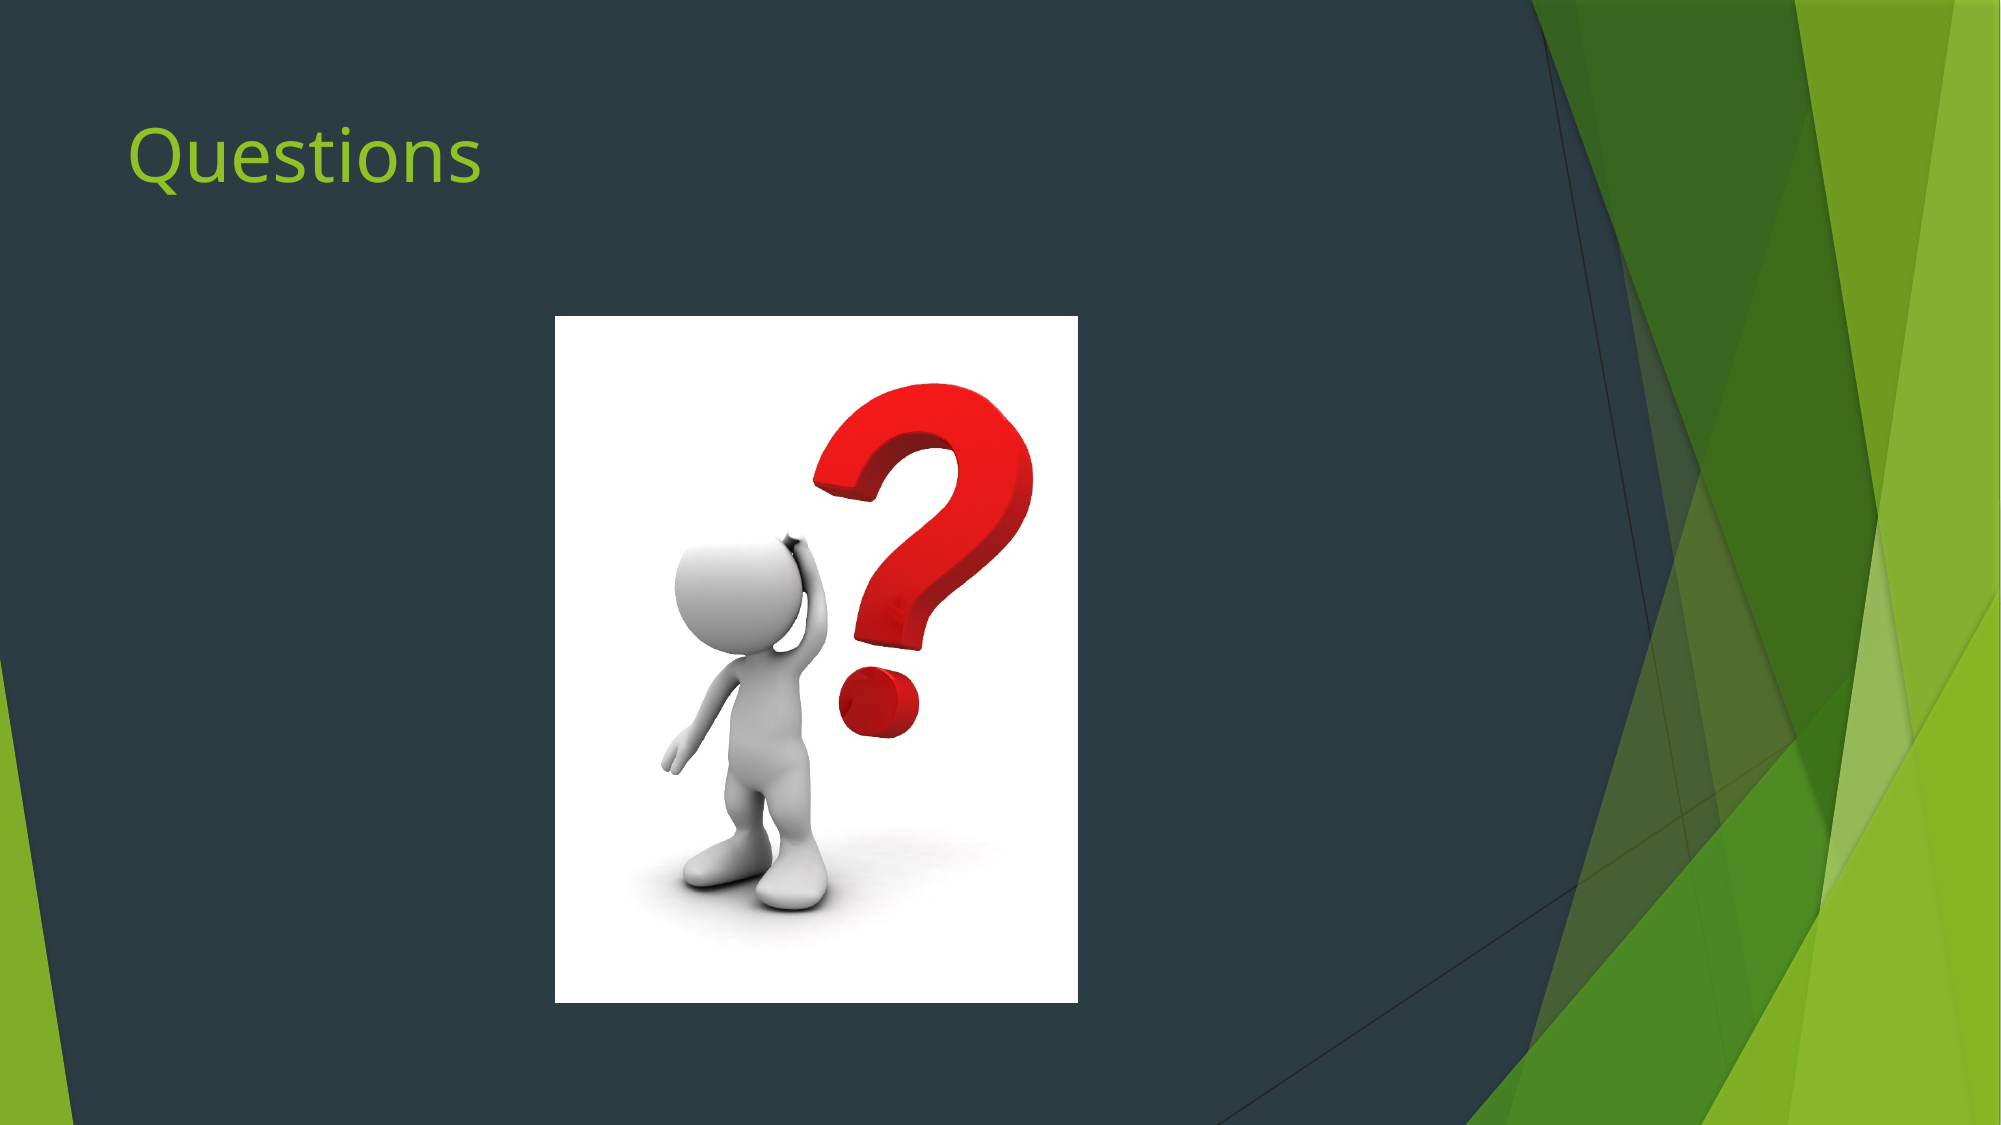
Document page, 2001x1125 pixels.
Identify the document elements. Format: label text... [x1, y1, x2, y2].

title Questions [111, 99, 1522, 317]
picture [554, 316, 1078, 1004]
